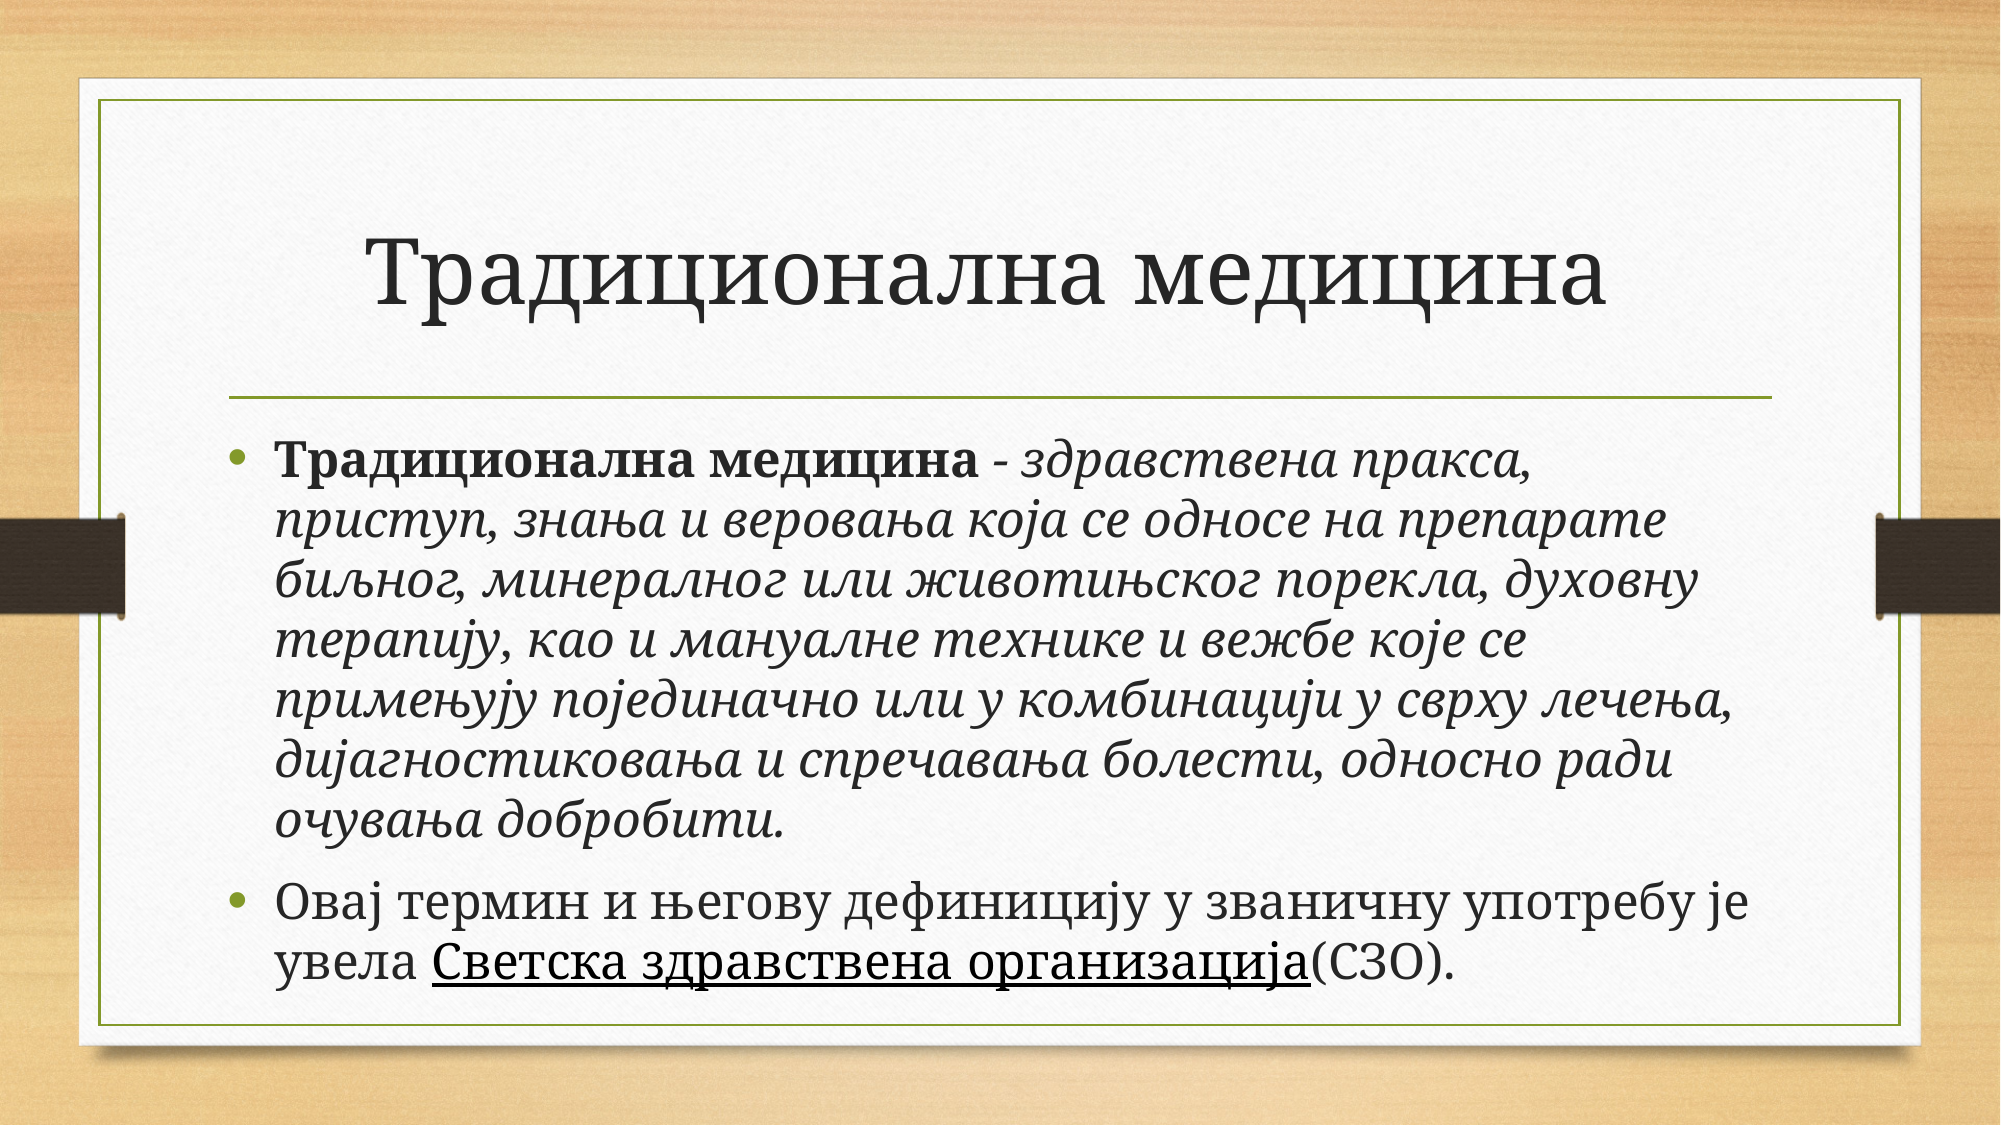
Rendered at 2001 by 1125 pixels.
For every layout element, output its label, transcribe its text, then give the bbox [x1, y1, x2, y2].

title Традиционална медицина [212, 161, 1788, 375]
picture [0, 0, 2001, 1125]
list Традиционална медицина - здравствена пракса, приступ, знања и веровања која се односе на препарате биљног, минералног или животињског порекла, духовну терапију, као и мануалне технике и вежбе које се примењују појединачно или у комбинацији у сврху лечења, дијагностиковања и спречавања болести, односно ради очувања добробити. Овај термин и његову дефиницију у званичну употребу је увела Светска здравствена организација(СЗО). [212, 419, 1788, 964]
